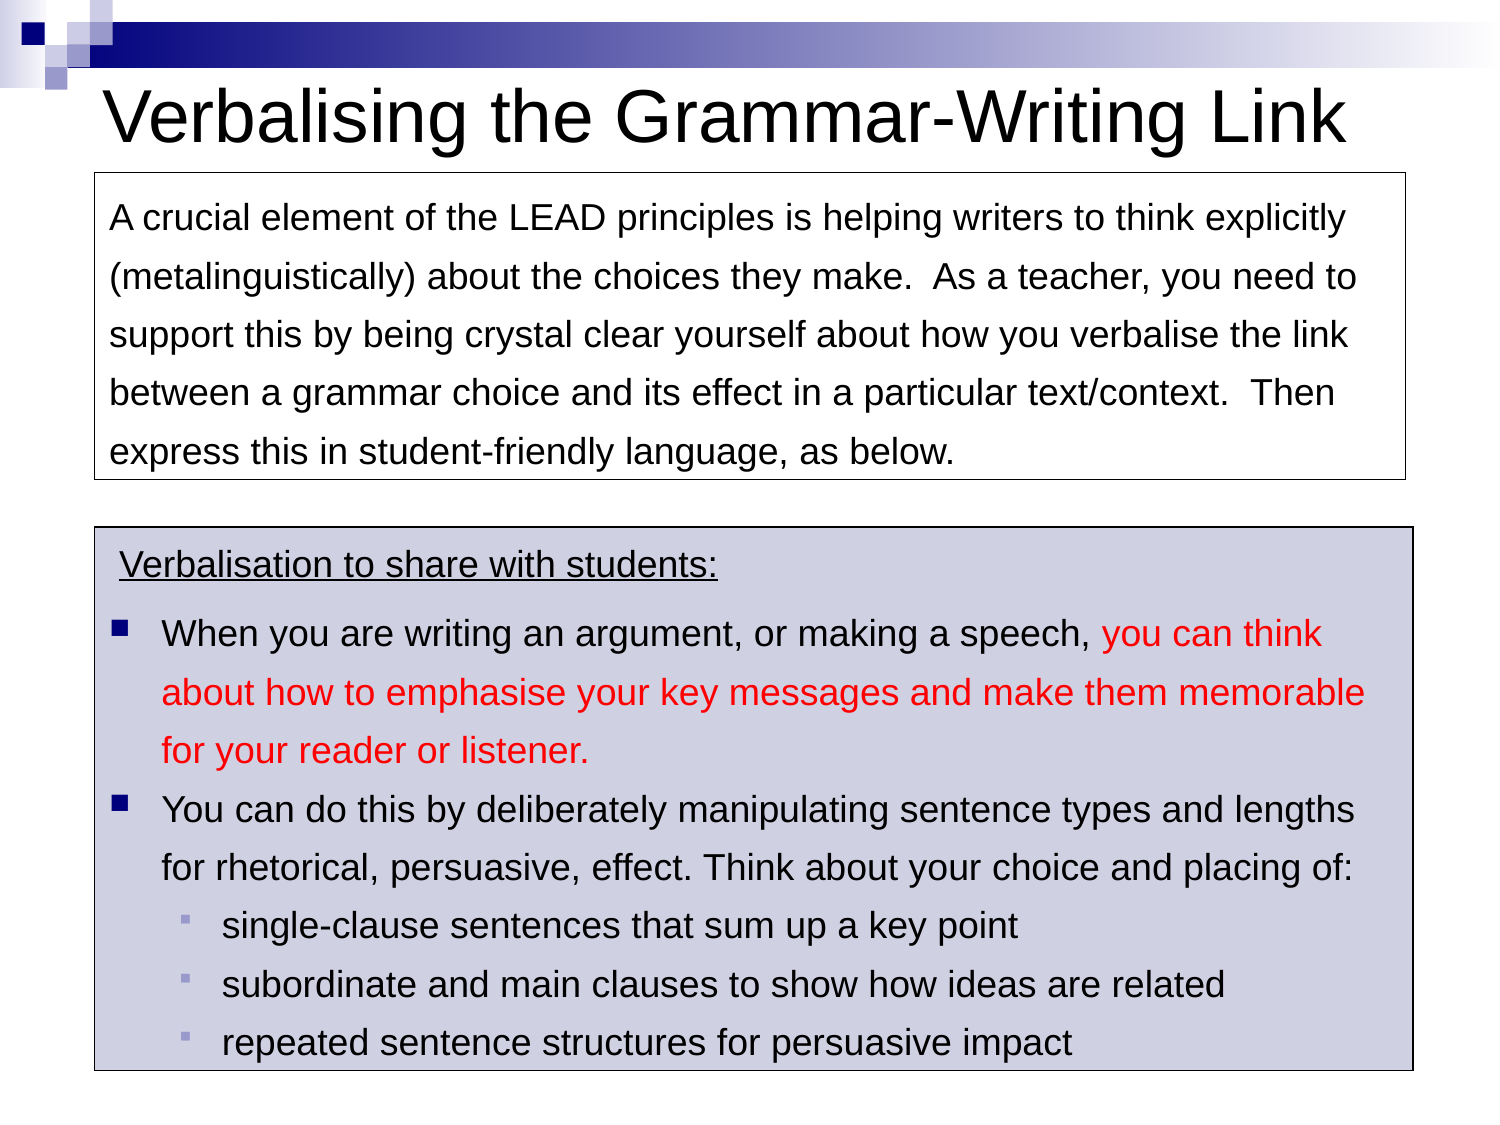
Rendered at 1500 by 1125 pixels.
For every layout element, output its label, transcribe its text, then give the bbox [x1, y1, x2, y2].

text_box A crucial element of the LEAD principles is helping writers to think explicitly (metalinguistically) about the choices they make. As a teacher, you need to support this by being crystal clear yourself about how you verbalise the link between a grammar choice and its effect in a particular text/context. Then express this in student-friendly language, as below. [94, 172, 1406, 480]
list Verbalisation to share with students: When you are writing an argument, or making a speech, you can think about how to emphasise your key messages and make them memorable for your reader or listener. You can do this by deliberately manipulating sentence types and lengths for rhetorical, persuasive, effect. Think about your choice and placing of: single-clause sentences that sum up a key point subordinate and main clauses to show how ideas are related repeated sentence structures for persuasive impact [94, 526, 1414, 1071]
title Verbalising the Grammar-Writing Link [86, 0, 1495, 226]
